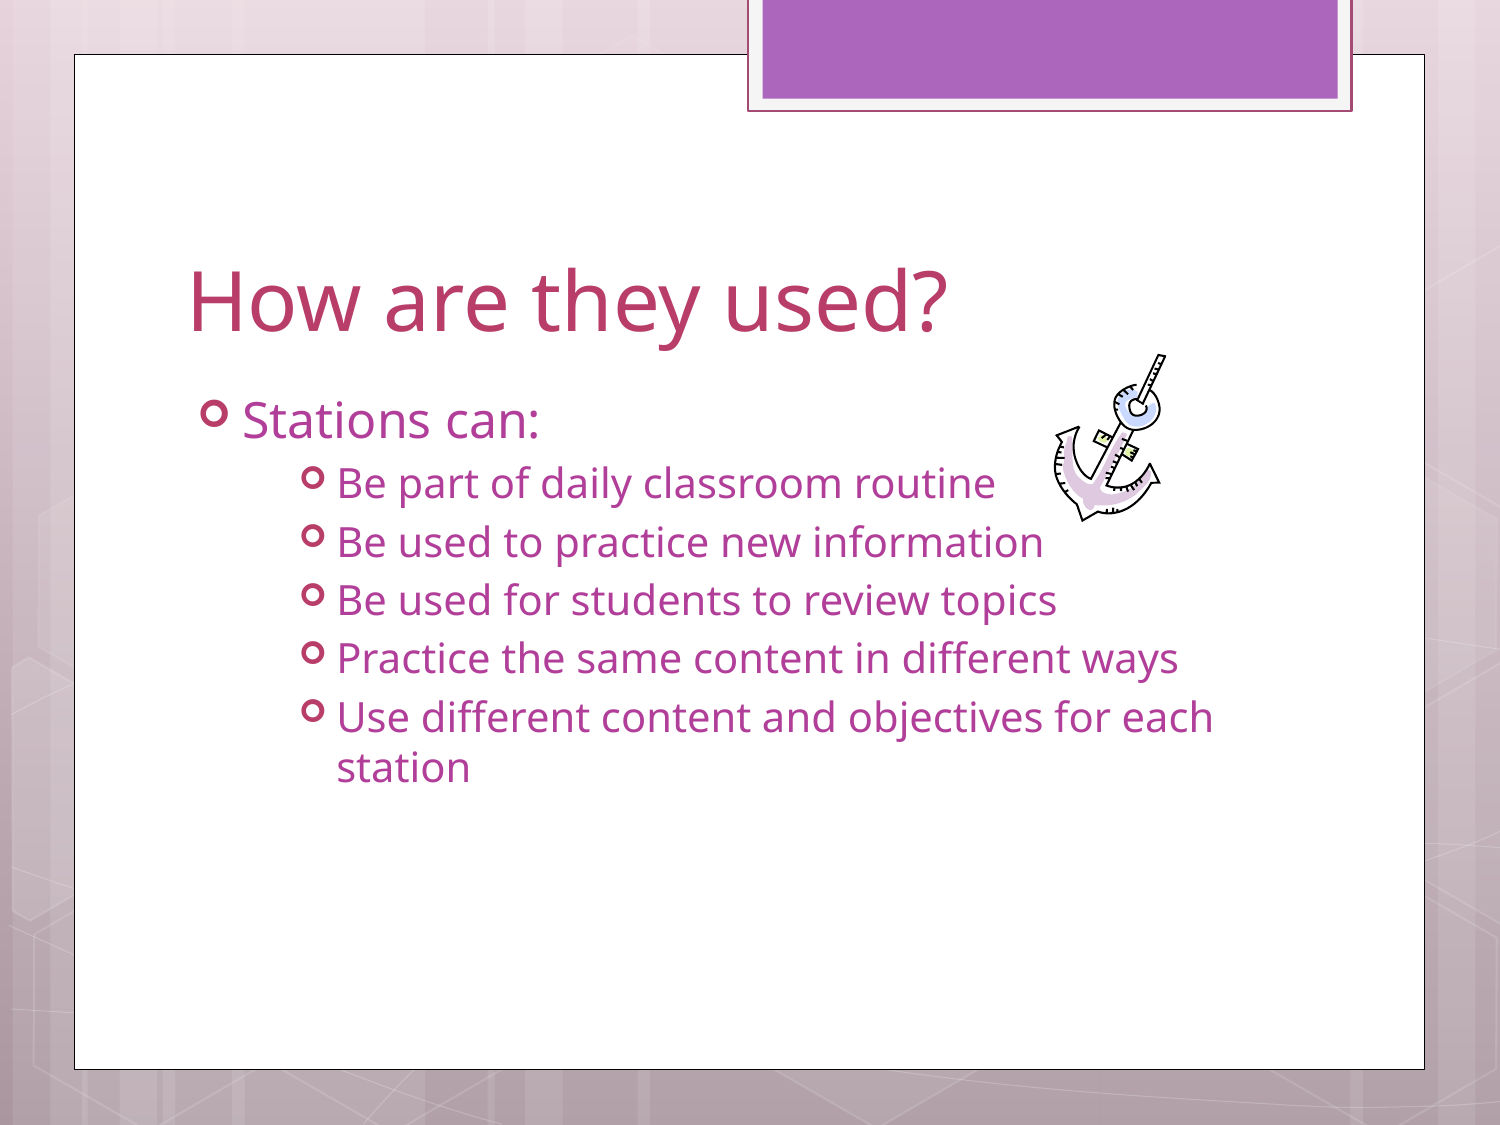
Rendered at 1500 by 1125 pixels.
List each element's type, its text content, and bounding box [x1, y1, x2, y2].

list Stations can: Be part of daily classroom routine Be used to practice new information Be used for students to review topics Practice the same content in different ways Use different content and objectives for each station [171, 381, 1283, 957]
picture [1052, 365, 1188, 517]
title How are they used? [171, 168, 1324, 357]
